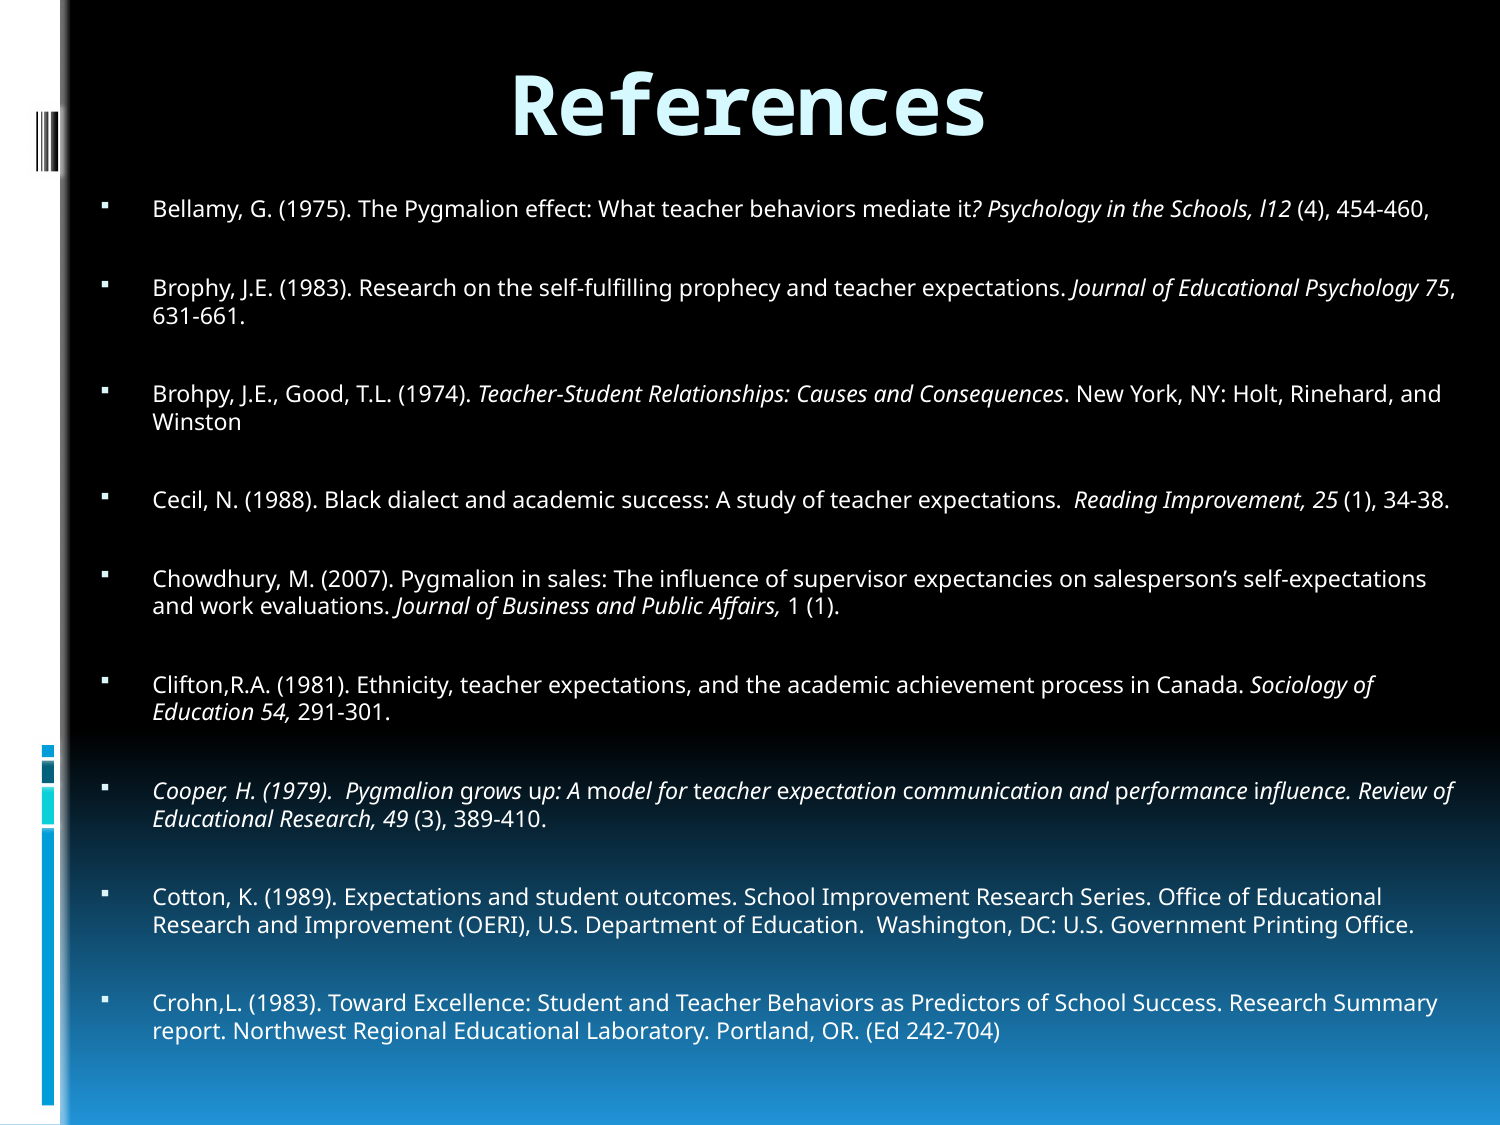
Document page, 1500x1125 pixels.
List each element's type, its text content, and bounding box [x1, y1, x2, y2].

list Bellamy, G. (1975). The Pygmalion effect: What teacher behaviors mediate it? Psychology in the Schools, l12 (4), 454-460, Brophy, J.E. (1983). Research on the self-fulfilling prophecy and teacher expectations. Journal of Educational Psychology 75, 631-661. Brohpy, J.E., Good, T.L. (1974). Teacher-Student Relationships: Causes and Consequences. New York, NY: Holt, Rinehard, and Winston Cecil, N. (1988). Black dialect and academic success: A study of teacher expectations. Reading Improvement, 25 (1), 34-38. Chowdhury, M. (2007). Pygmalion in sales: The influence of supervisor expectancies on salesperson’s self-expectations and work evaluations. Journal of Business and Public Affairs, 1 (1). Clifton,R.A. (1981). Ethnicity, teacher expectations, and the academic achievement process in Canada. Sociology of Education 54, 291-301. Cooper, H. (1979). Pygmalion grows up: A model for teacher expectation communication and performance influence. Review of Educational Research, 49 (3), 389-410. Cotton, K. (1989). Expectations and student outcomes. School Improvement Research Series. Office of Educational Research and Improvement (OERI), U.S. Department of Education. Washington, DC: U.S. Government Printing Office. Crohn,L. (1983). Toward Excellence: Student and Teacher Behaviors as Predictors of School Success. Research Summary report. Northwest Regional Educational Laboratory. Portland, OR. (Ed 242-704) [75, 187, 1475, 1063]
title References [75, 45, 1425, 187]
